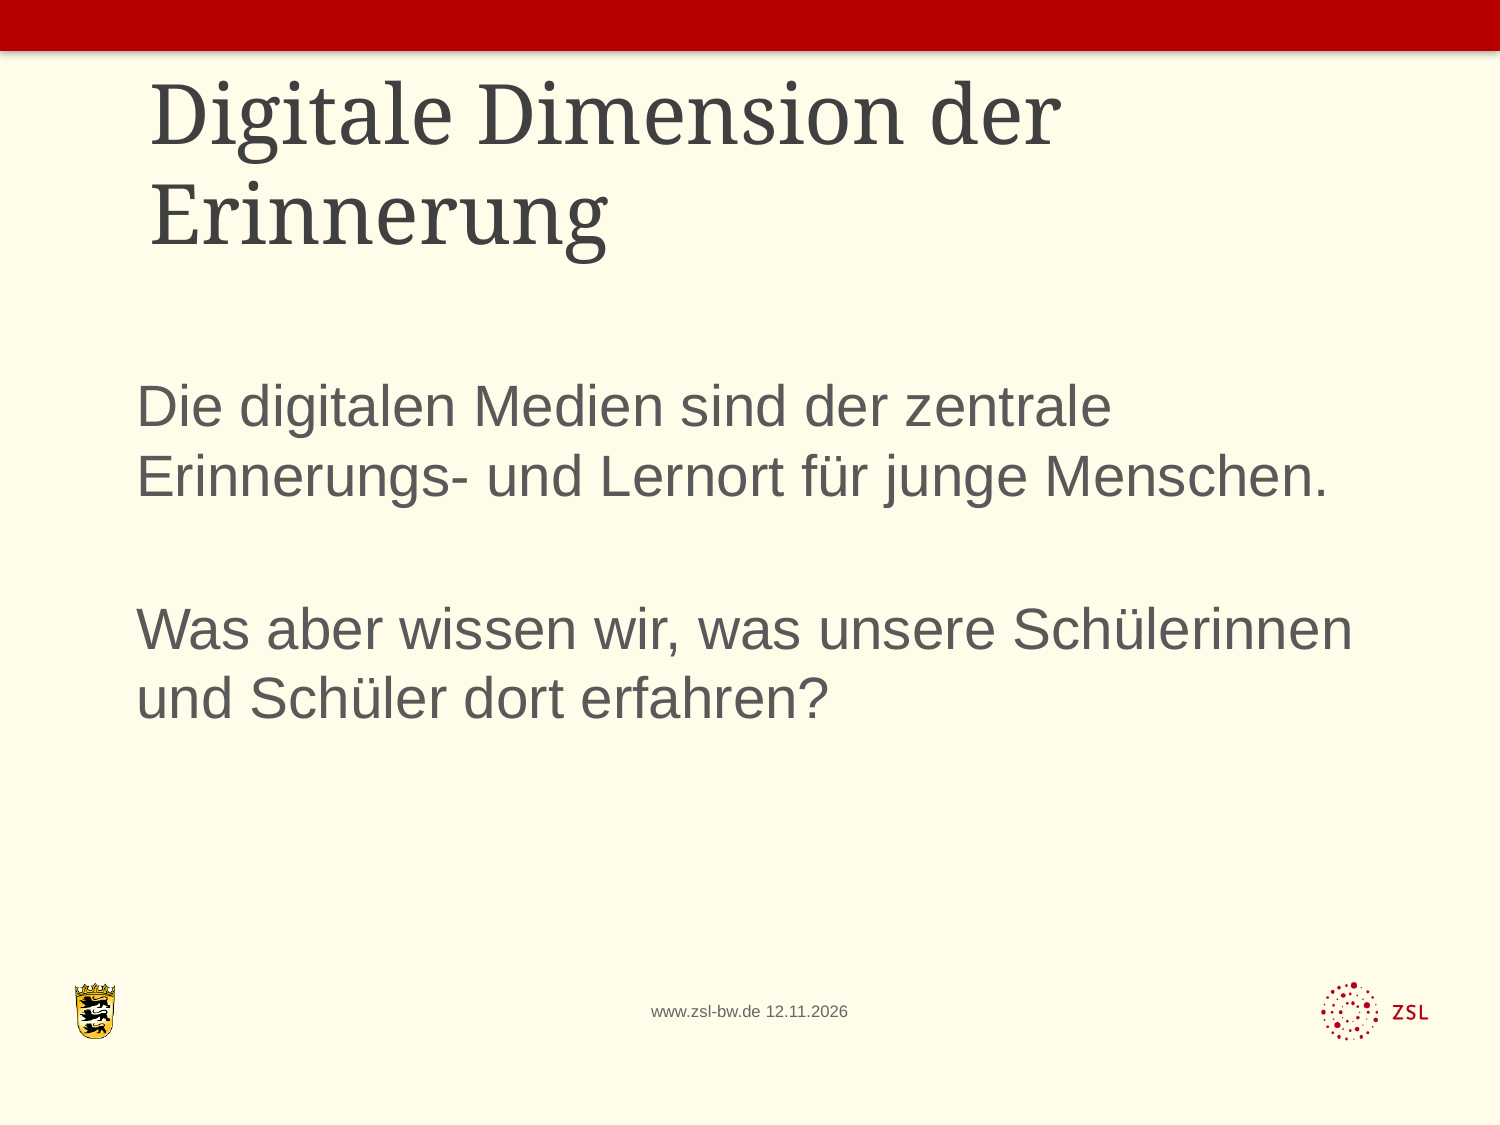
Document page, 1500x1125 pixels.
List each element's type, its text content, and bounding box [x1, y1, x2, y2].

title Digitale Dimension der Erinnerung [135, 90, 1373, 232]
list Die digitalen Medien sind der zentrale Erinnerungs- und Lernort für junge Menschen. Was aber wissen wir, was unsere Schülerinnen und Schüler dort erfahren? [121, 287, 1400, 950]
picture [1320, 981, 1429, 1041]
picture [73, 981, 117, 1041]
